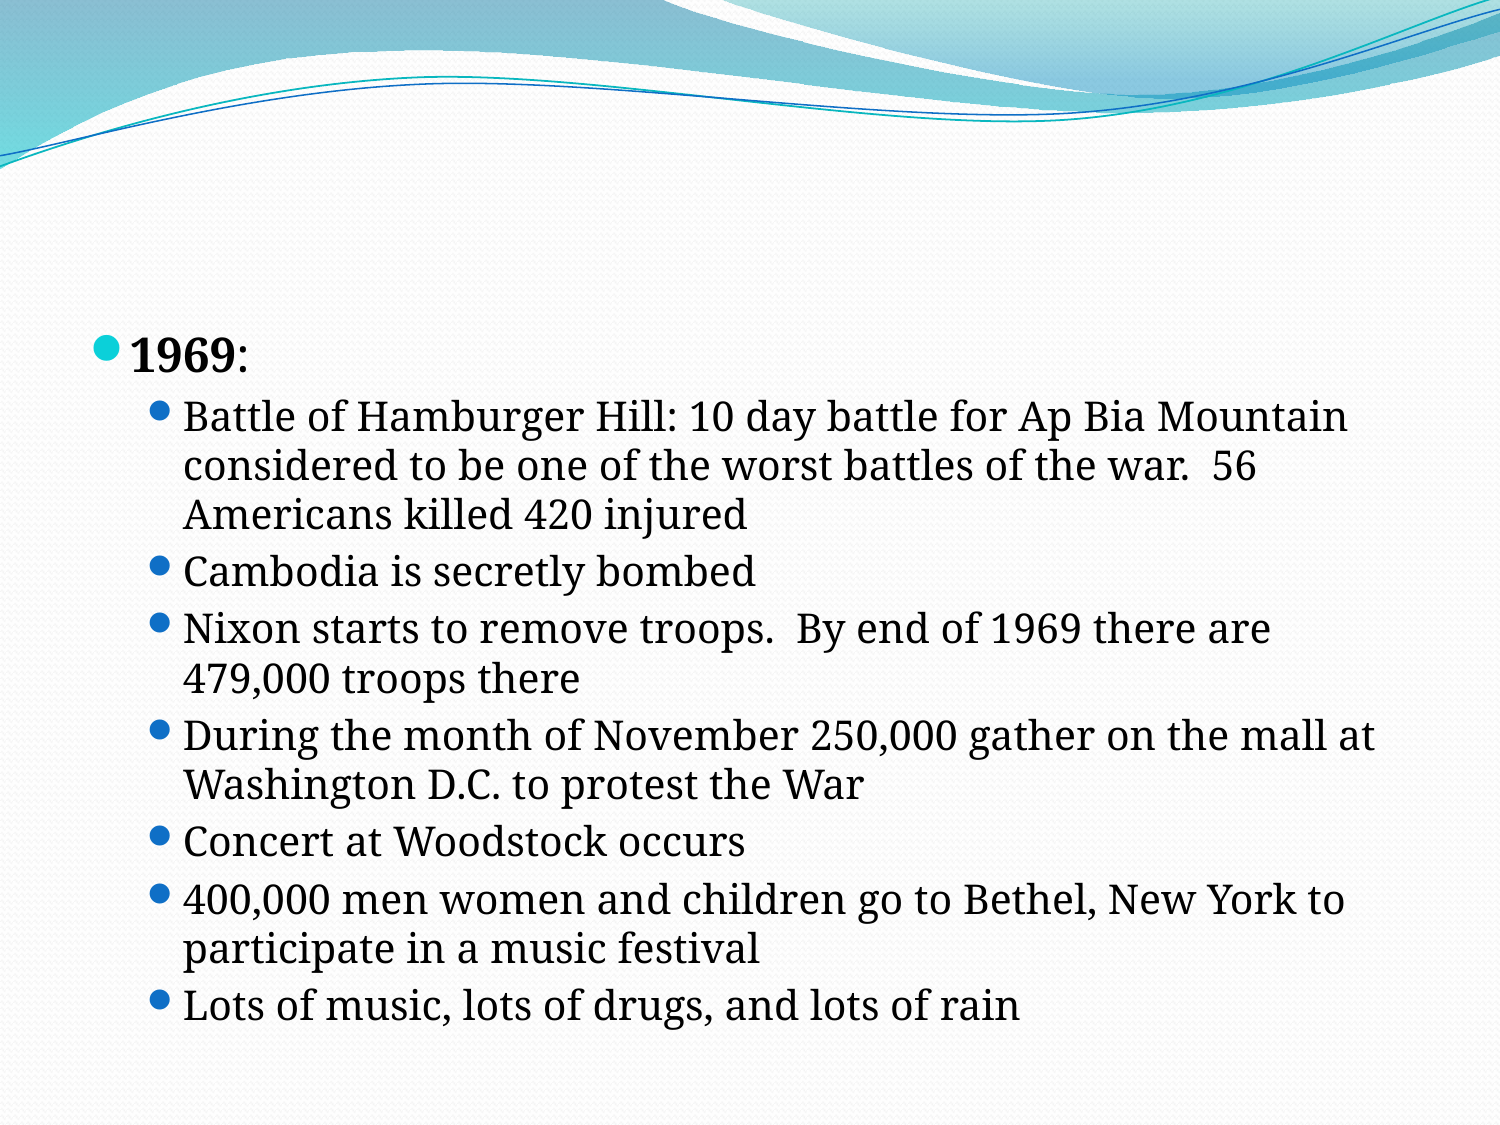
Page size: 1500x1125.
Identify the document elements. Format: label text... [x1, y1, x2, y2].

list 1969: Battle of Hamburger Hill: 10 day battle for Ap Bia Mountain considered to be one of the worst battles of the war. 56 Americans killed 420 injured Cambodia is secretly bombed Nixon starts to remove troops. By end of 1969 there are 479,000 troops there During the month of November 250,000 gather on the mall at Washington D.C. to protest the War Concert at Woodstock occurs 400,000 men women and children go to Bethel, New York to participate in a music festival Lots of music, lots of drugs, and lots of rain [75, 317, 1425, 1038]
